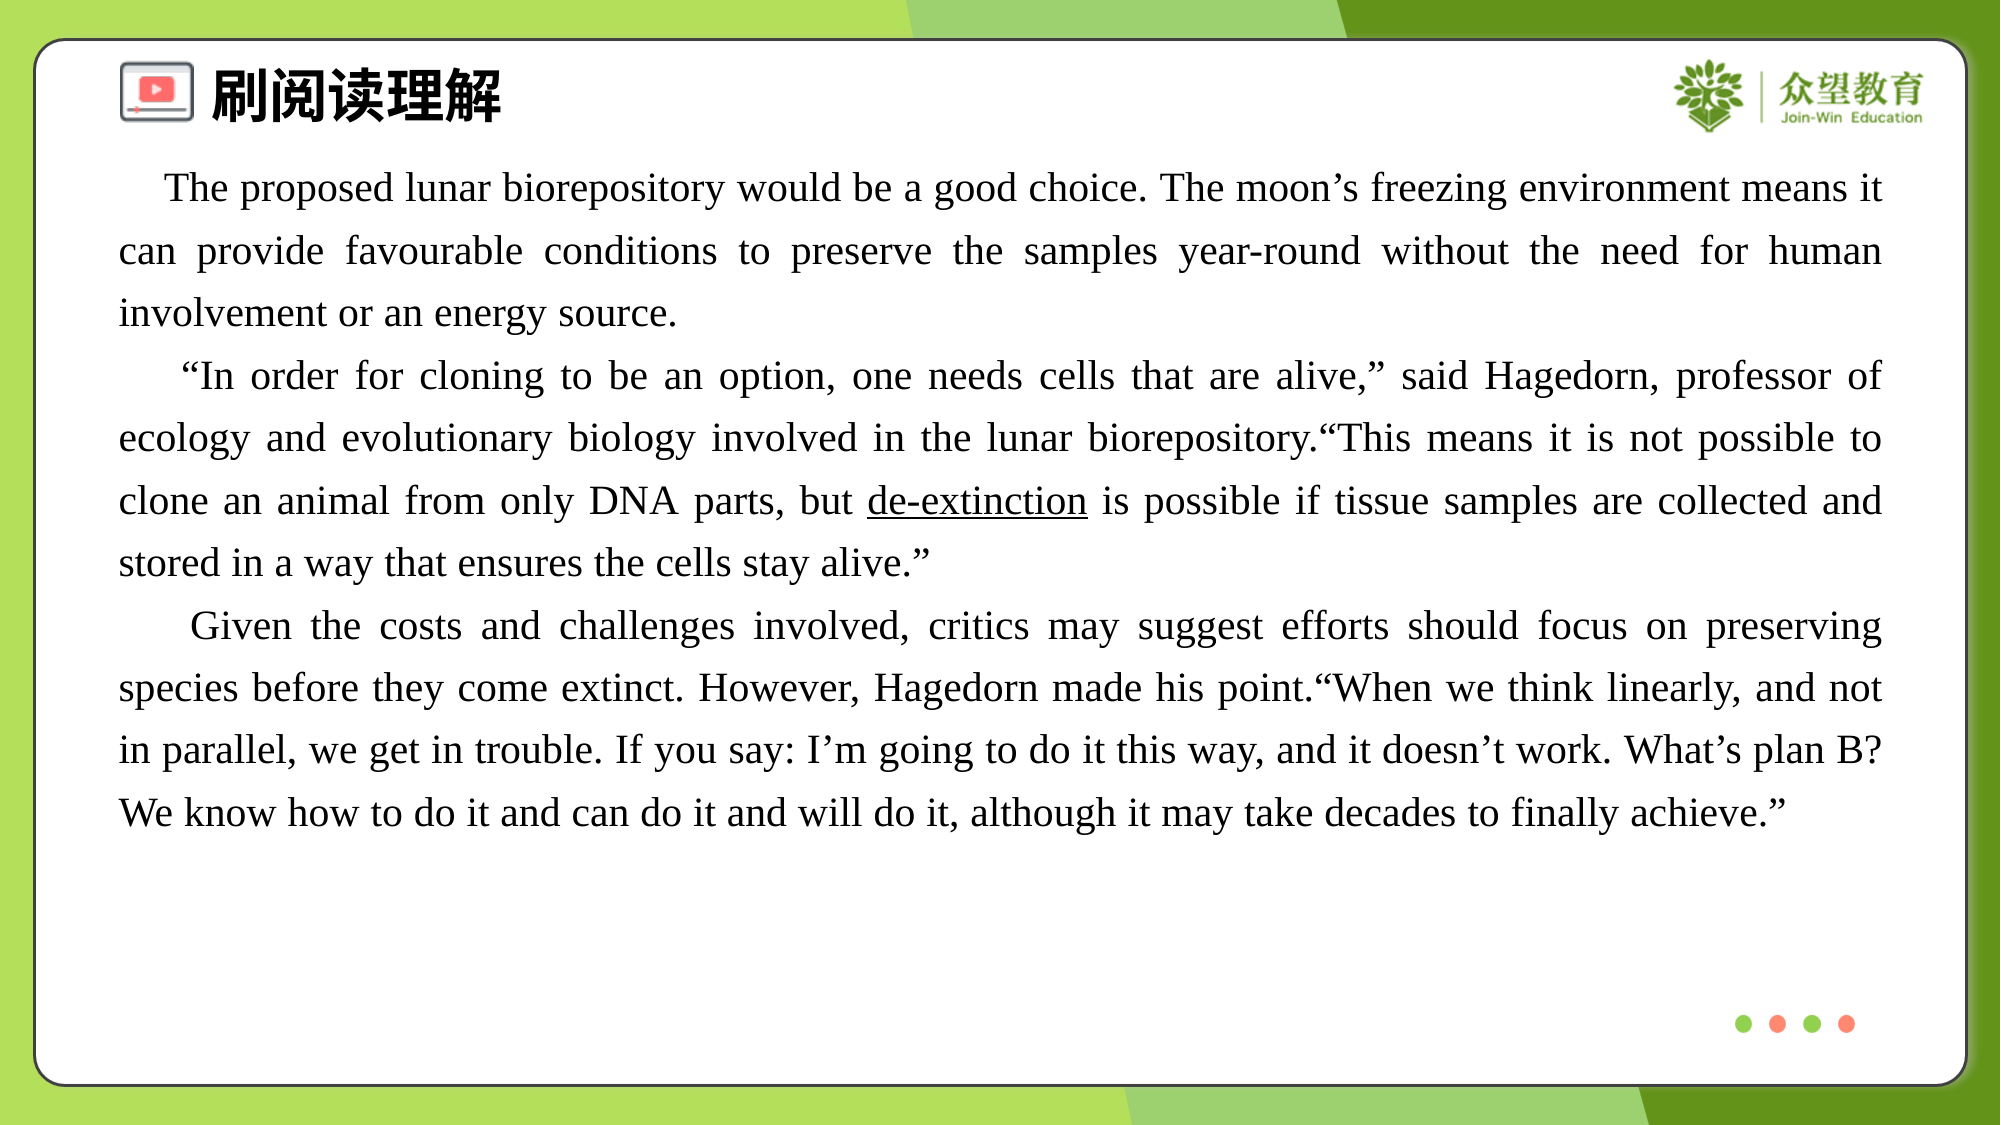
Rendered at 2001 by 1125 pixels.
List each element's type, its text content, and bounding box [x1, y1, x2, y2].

picture [0, 0, 2000, 1125]
text_box The proposed lunar biorepository would be a good choice. The moon’s freezing environment means it can provide favourable conditions to preserve the samples year-round without the need for human involvement or an energy source. “In order for cloning to be an option, one needs cells that are alive,” said Hagedorn, professor of ecology and evolutionary biology involved in the lunar biorepository.“This means it is not possible to clone an animal from only DNA parts, but de-extinction is possible if tissue samples are collected and stored in a way that ensures the cells stay alive.” Given the costs and challenges involved, critics may suggest efforts should focus on preserving species before they come extinct. However, Hagedorn made his point.“When we think linearly, and not in parallel, we get in trouble. If you say: I’m going to do it this way, and it doesn’t work. What’s plan B? We know how to do it and can do it and will do it, although it may take decades to finally achieve.” [118, 147, 1883, 898]
